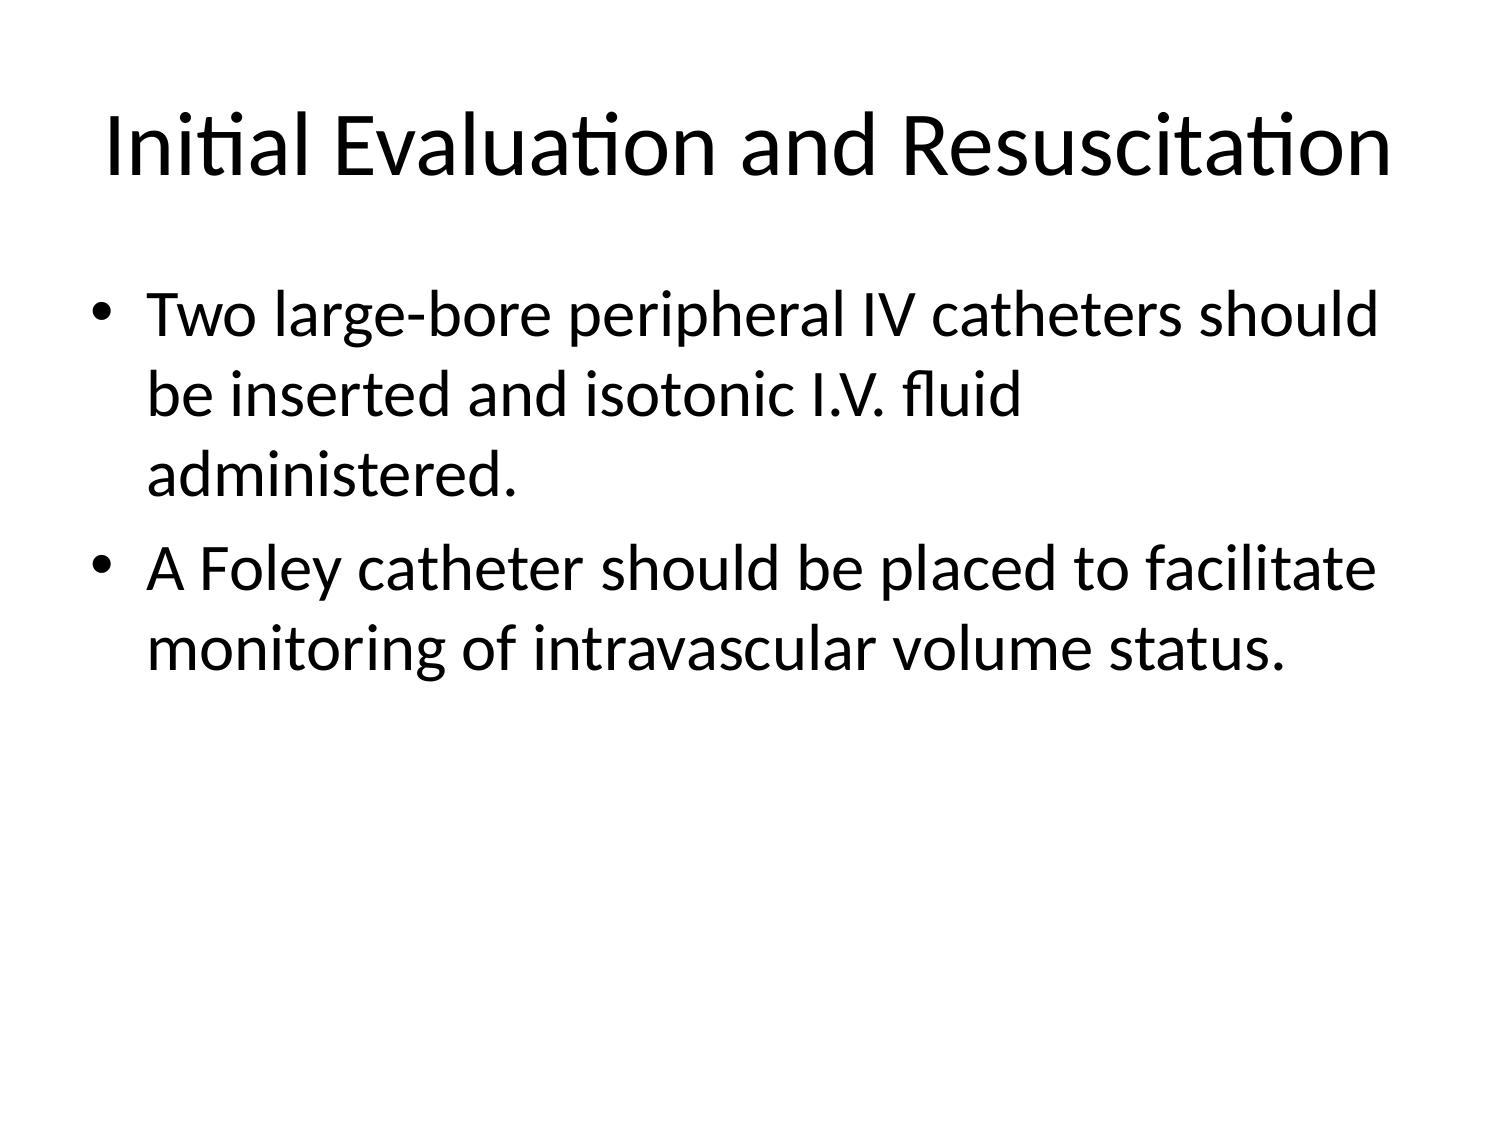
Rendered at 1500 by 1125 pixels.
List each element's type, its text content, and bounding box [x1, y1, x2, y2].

list Two large-bore peripheral IV catheters should be inserted and isotonic I.V. fluid administered. A Foley catheter should be placed to facilitate monitoring of intravascular volume status. [75, 262, 1425, 1005]
title Initial Evaluation and Resuscitation [75, 45, 1425, 233]
